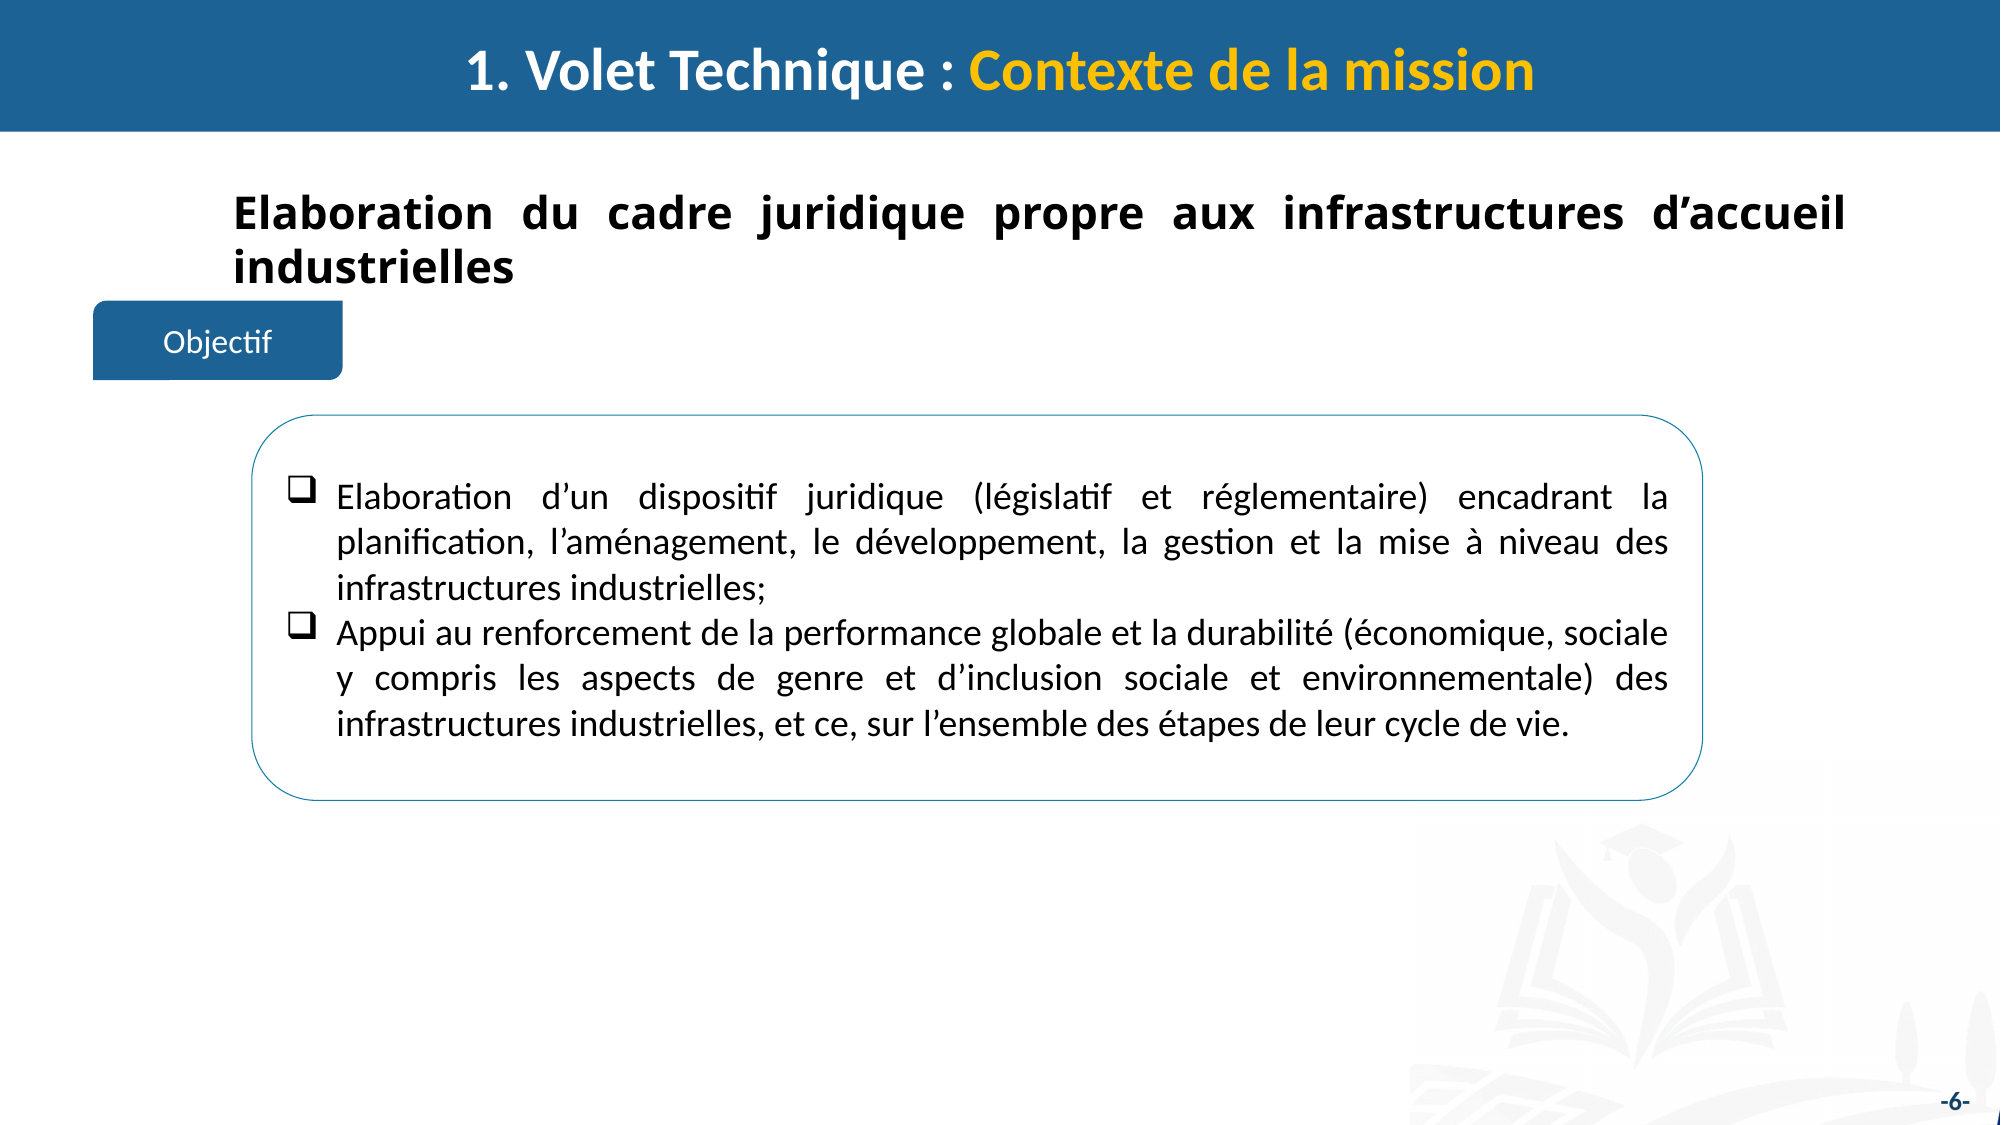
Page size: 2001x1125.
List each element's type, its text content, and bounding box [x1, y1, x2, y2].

text_box 1. Volet Technique : Contexte de la mission [0, 0, 2000, 134]
picture [1409, 759, 2000, 1125]
text_box Objectif [91, 298, 345, 383]
text_box Elaboration d’un dispositif juridique (législatif et réglementaire) encadrant la planification, l’aménagement, le développement, la gestion et la mise à niveau des infrastructures industrielles; Appui au renforcement de la performance globale et la durabilité (économique, sociale y compris les aspects de genre et d’inclusion sociale et environnementale) des infrastructures industrielles, et ce, sur l’ensemble des étapes de leur cycle de vie. [249, 413, 1705, 803]
text_box Elaboration du cadre juridique propre aux infrastructures d’accueil industrielles: Éducation Secondaire [217, 177, 1862, 301]
